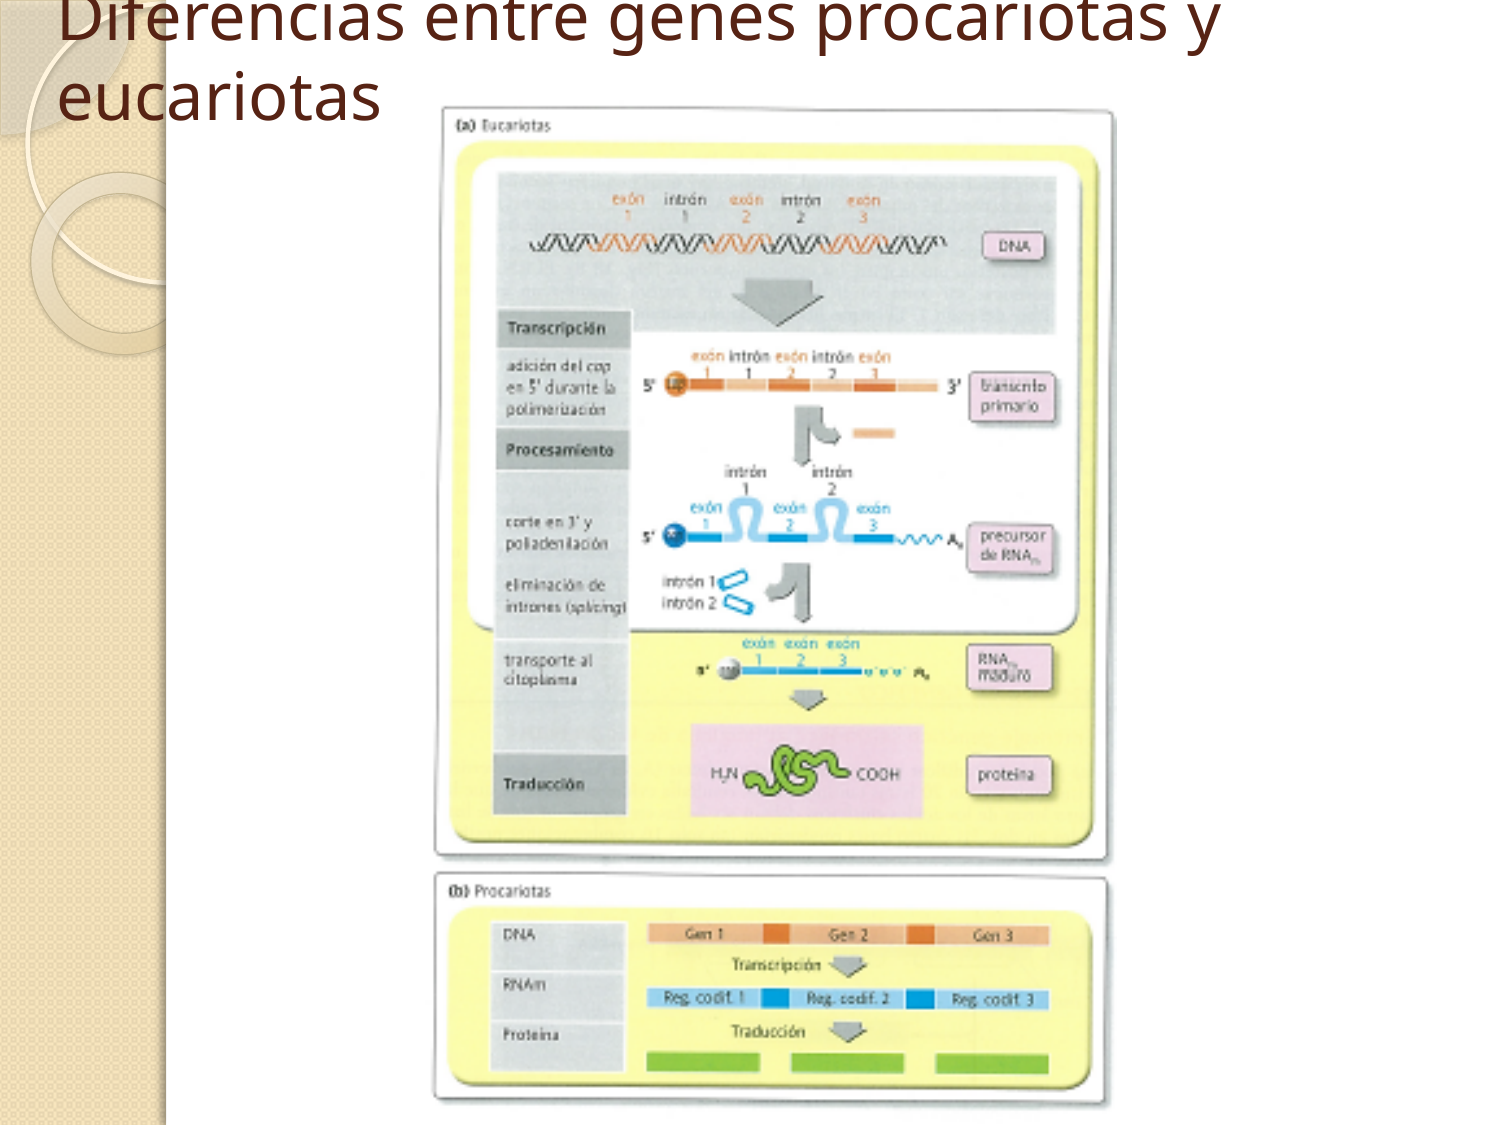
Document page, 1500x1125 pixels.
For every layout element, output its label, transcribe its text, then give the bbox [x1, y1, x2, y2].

title Diferencias entre genes procariotas y eucariotas [41, 0, 1500, 148]
picture [418, 89, 1117, 1124]
